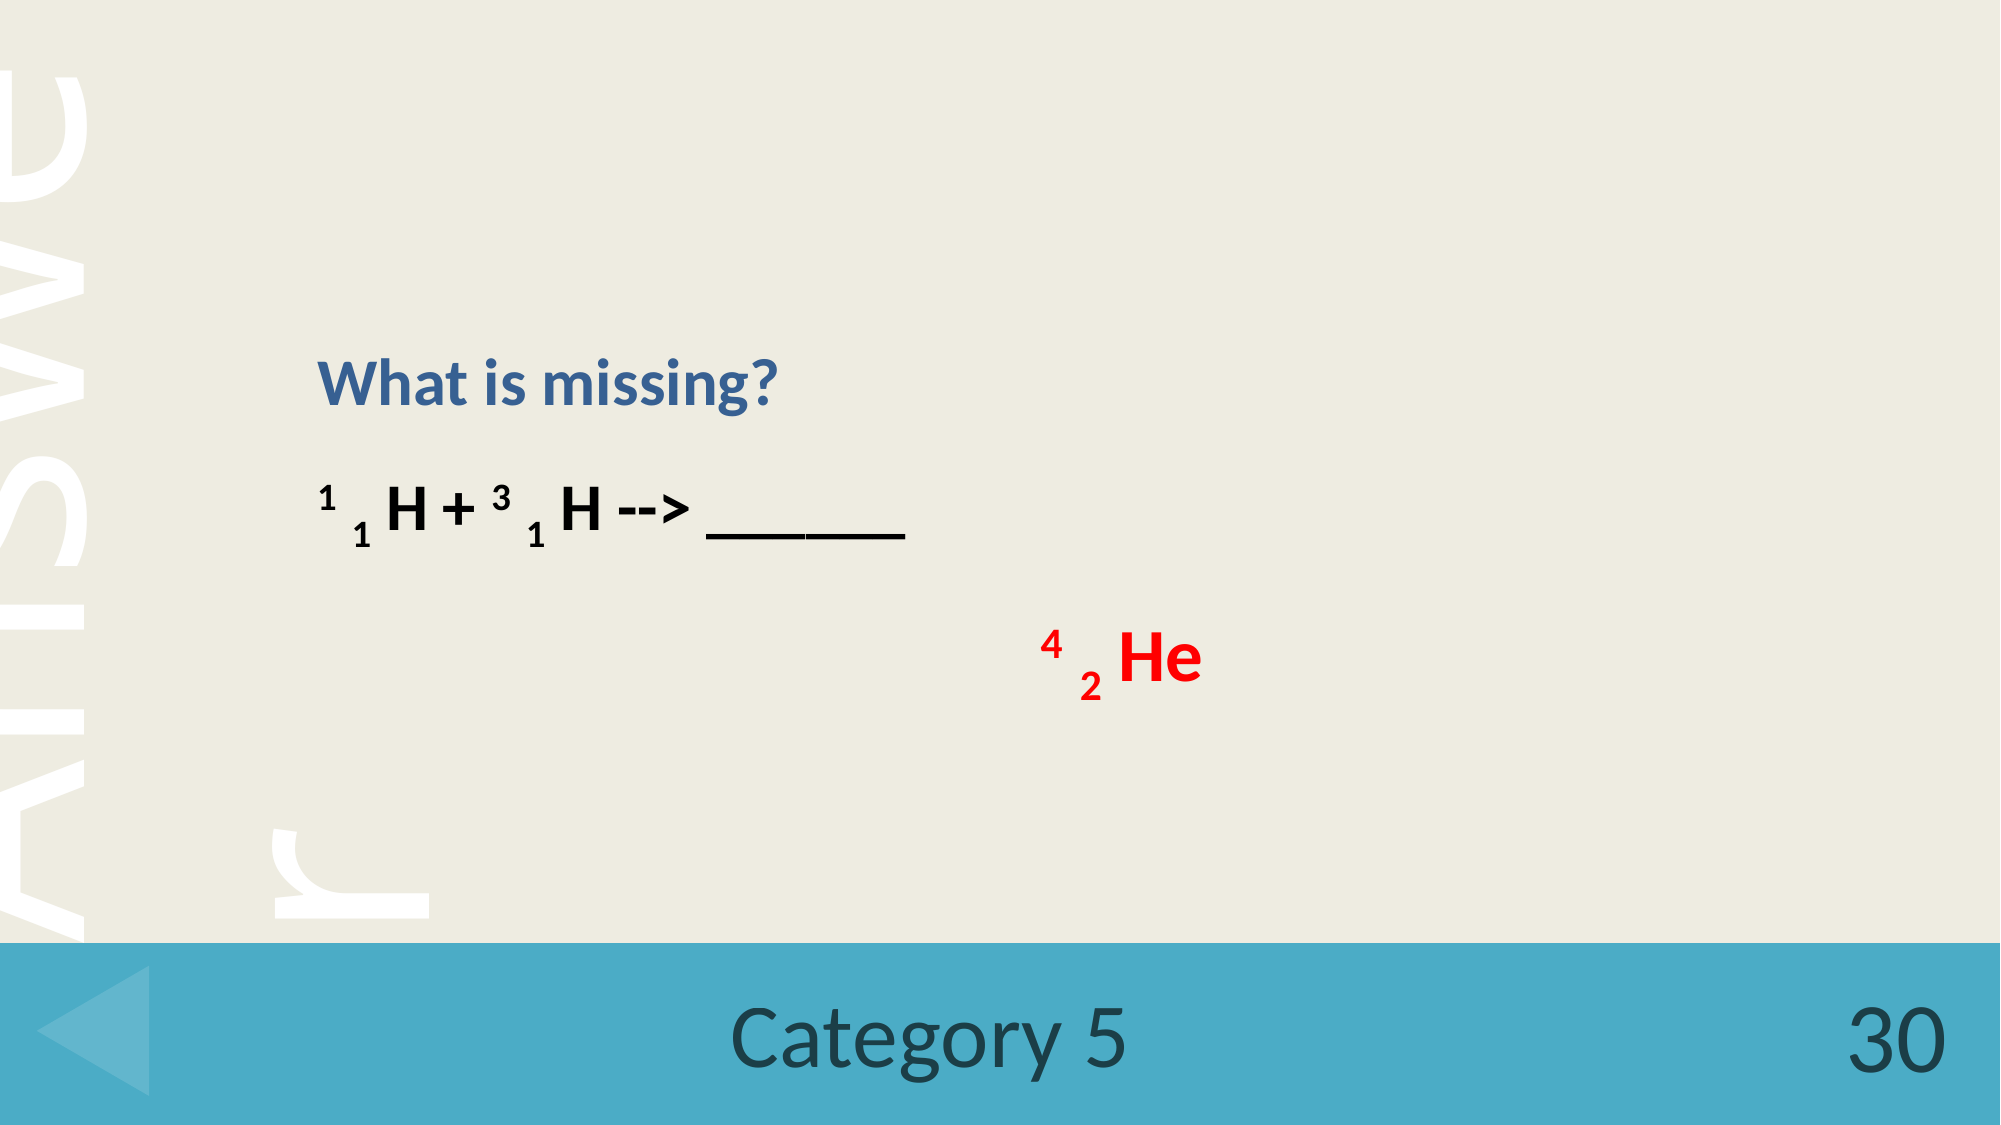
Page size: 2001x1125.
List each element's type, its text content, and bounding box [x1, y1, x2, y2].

list 30 [1831, 967, 1963, 1097]
list What is missing? 1 1 H + 3 1 H --> ______ 4 2 He [302, 99, 1943, 908]
title Category 5 [30, 937, 1831, 1125]
